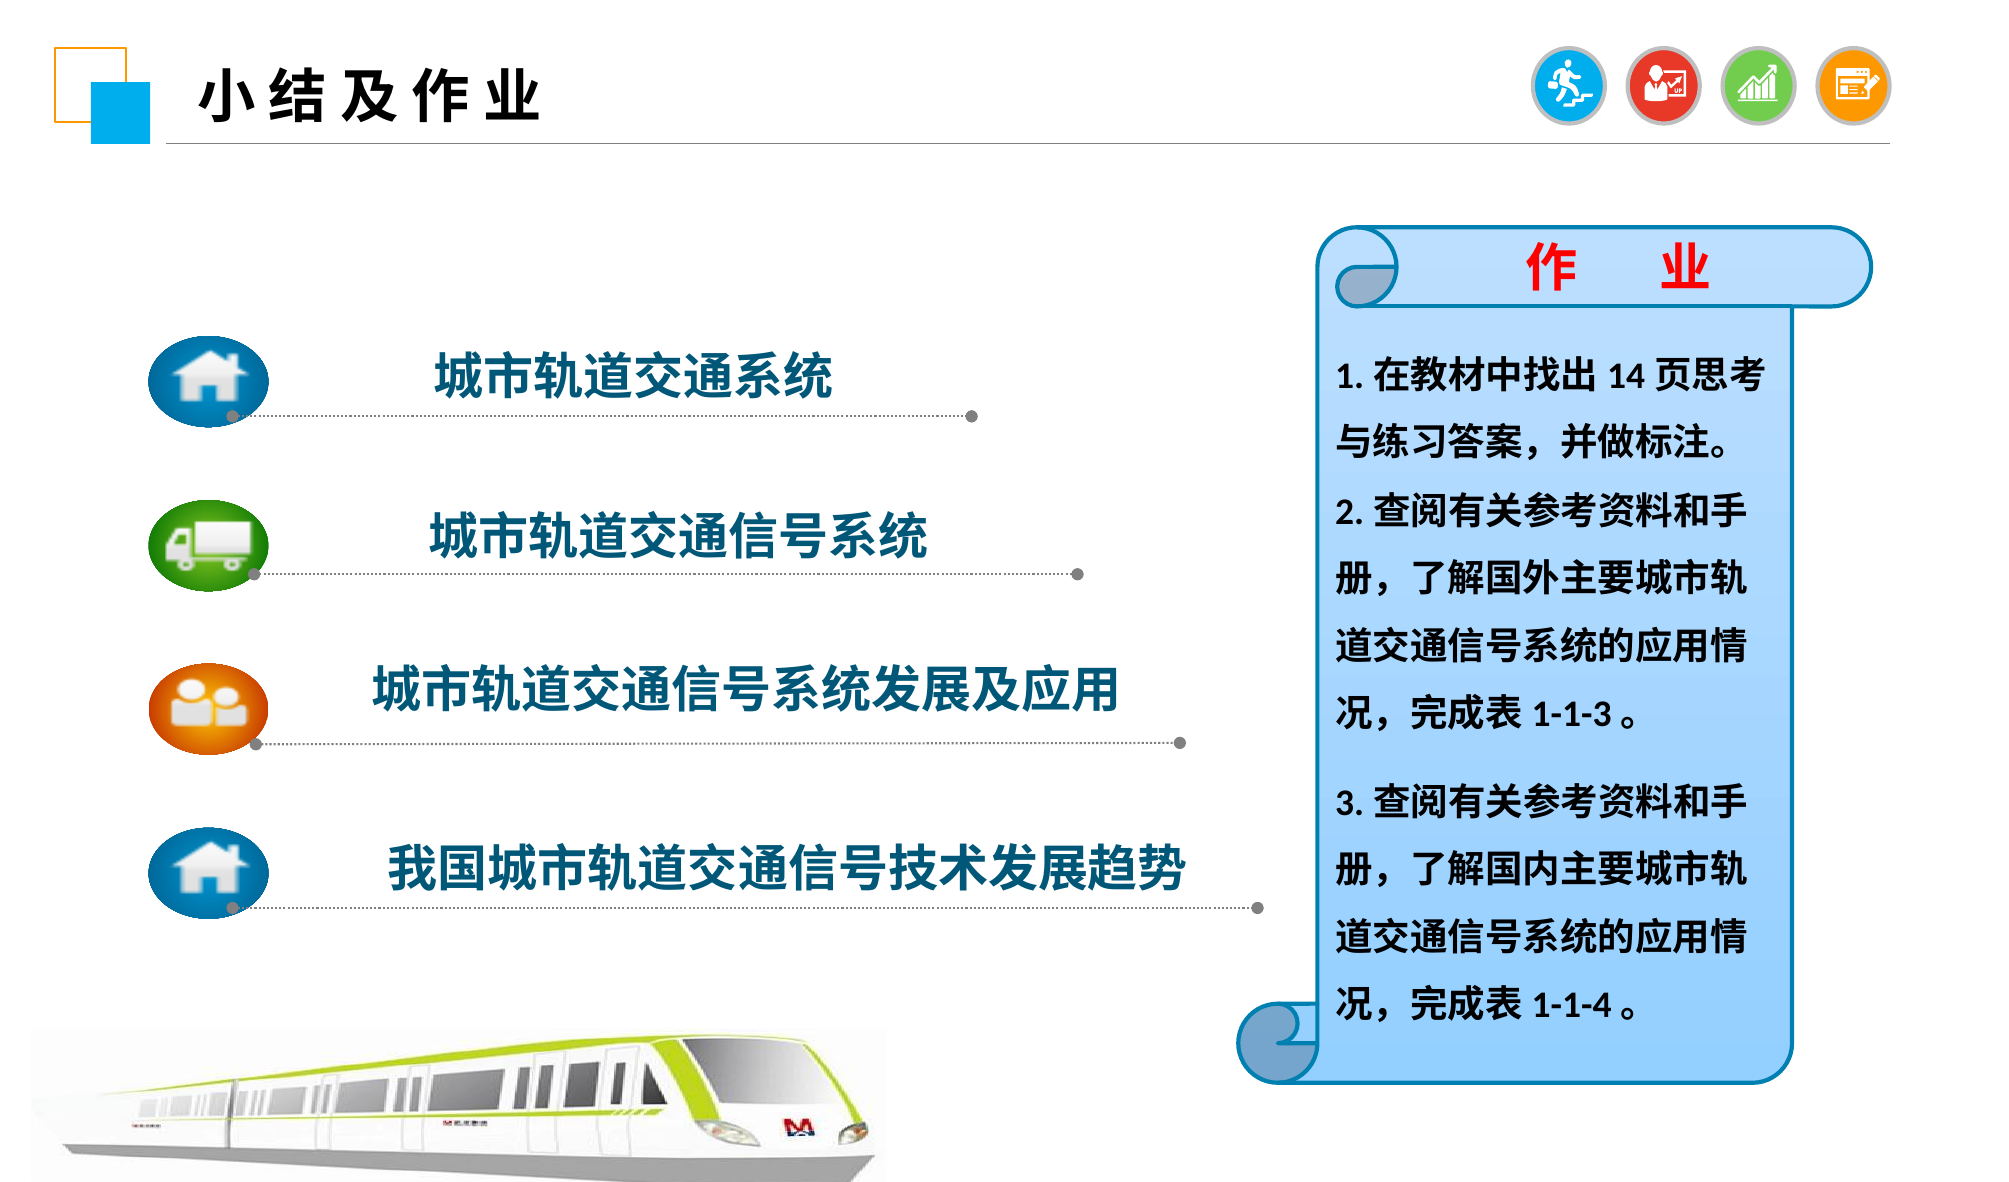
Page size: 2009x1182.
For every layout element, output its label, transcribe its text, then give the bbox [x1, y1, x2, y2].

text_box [148, 335, 269, 428]
text_box 3.查阅有关参考资料和手册，了解国内主要城市轨道交通信号系统的应用情况，完成表1-1-4。 [1320, 748, 1790, 1033]
text_box 作 业 [1511, 227, 1728, 305]
picture [31, 1028, 887, 1182]
text_box 2.查阅有关参考资料和手册，了解国外主要城市轨道交通信号系统的应用情况，完成表1-1-3。 [1320, 471, 1790, 742]
text_box 城市轨道交通信号系统发展及应用 [279, 650, 1214, 726]
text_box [253, 496, 1078, 575]
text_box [232, 828, 1274, 909]
text_box 1.在教材中找出14页思考与练习答案，并做标注。 [1320, 321, 1790, 471]
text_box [148, 827, 269, 919]
text_box 小 结 及 作 业 [182, 51, 557, 137]
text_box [148, 499, 269, 592]
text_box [148, 663, 269, 755]
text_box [232, 337, 984, 417]
text_box [1236, 225, 1874, 1085]
